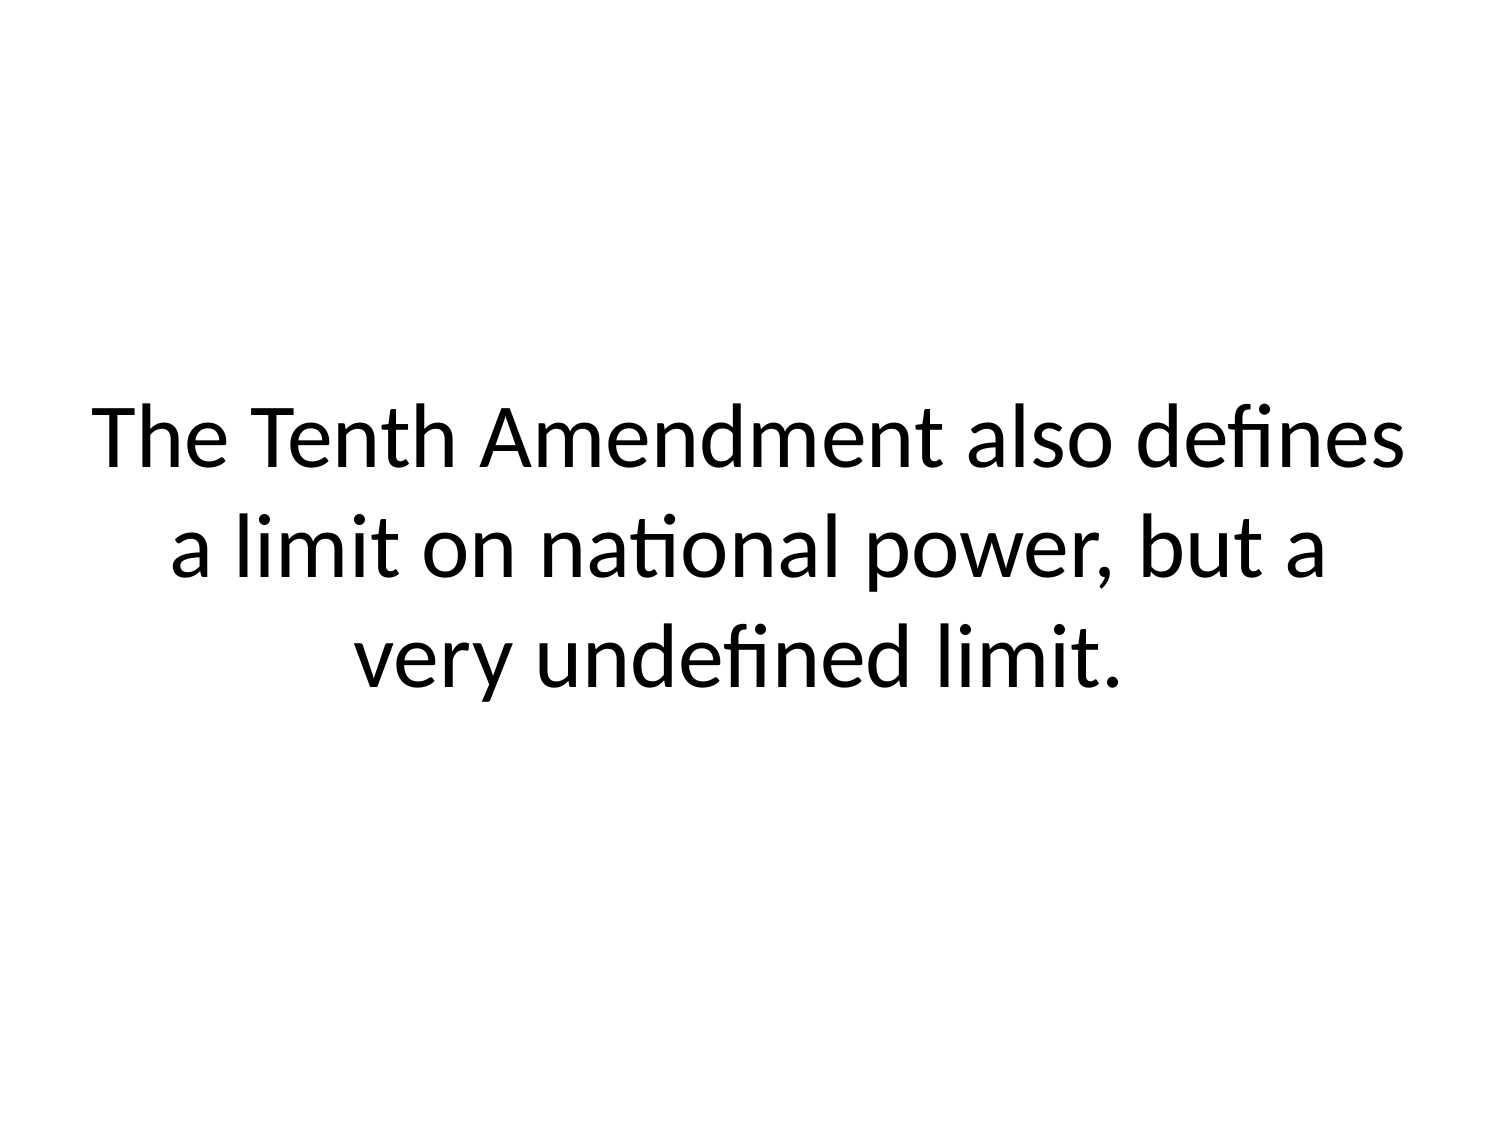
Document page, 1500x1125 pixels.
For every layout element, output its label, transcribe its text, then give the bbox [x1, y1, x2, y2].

title The Tenth Amendment also defines a limit on national power, but a very undefined limit. [74, 44, 1426, 1038]
